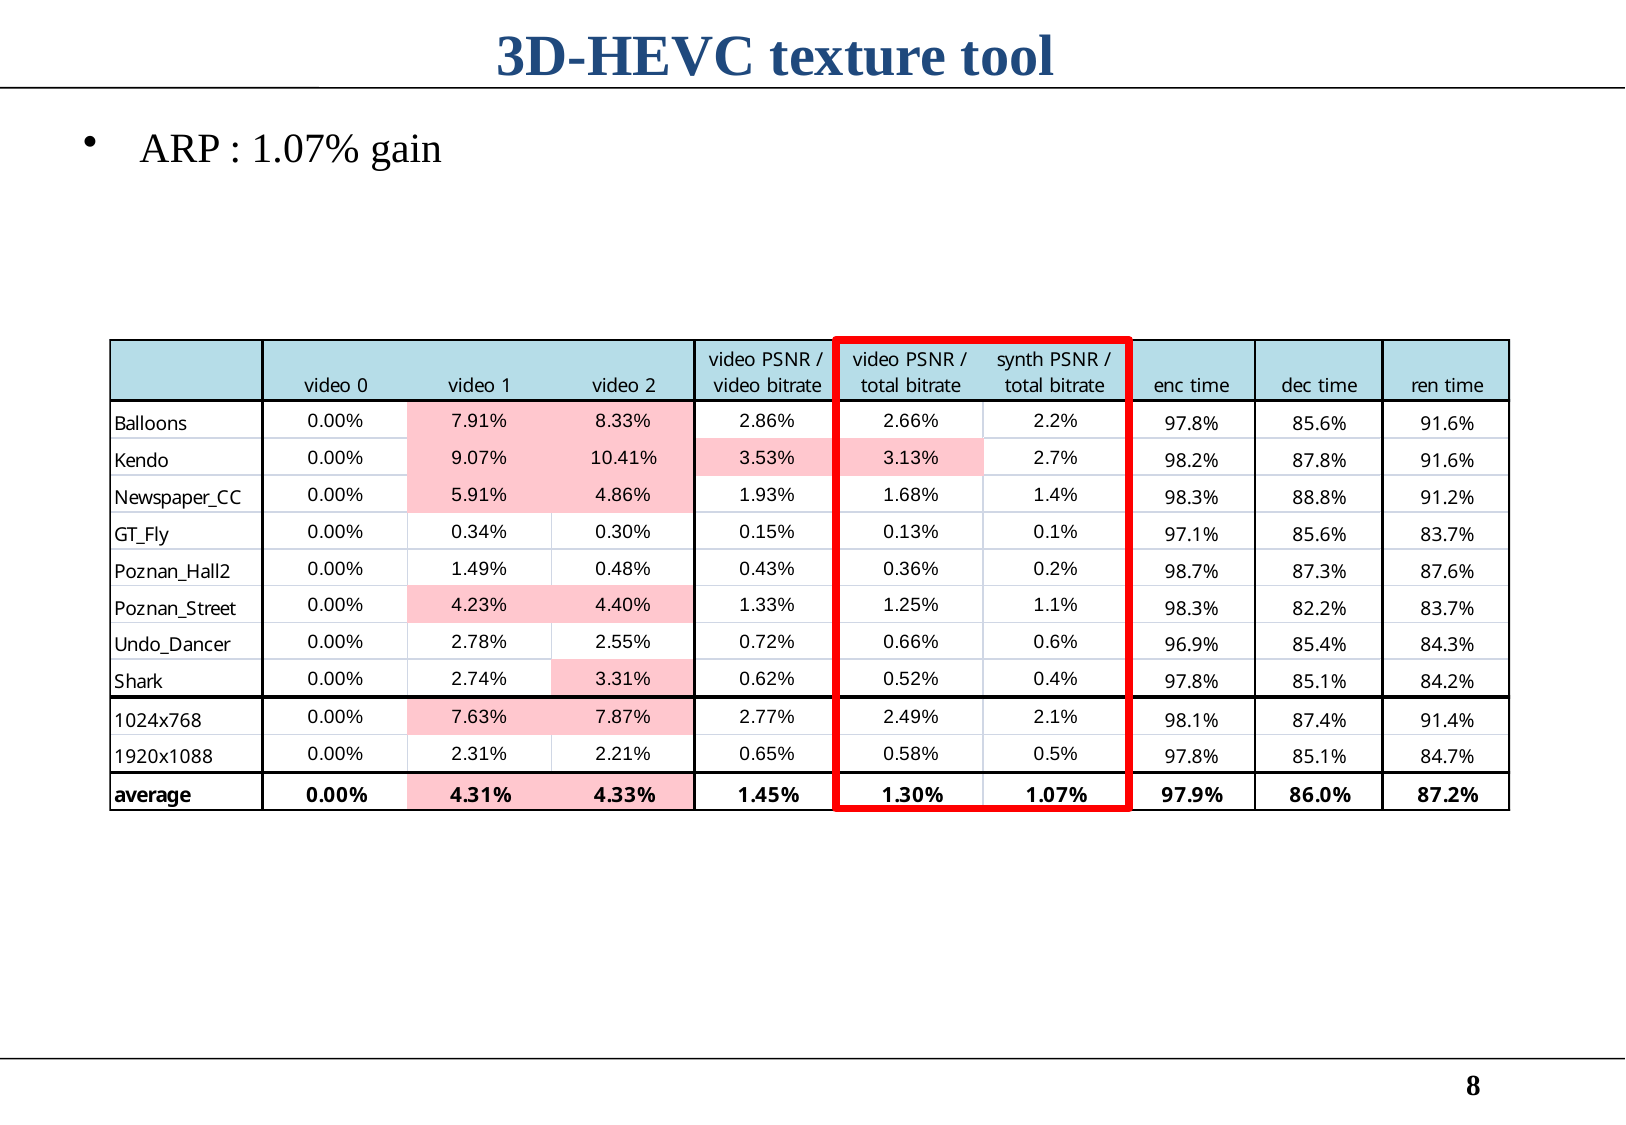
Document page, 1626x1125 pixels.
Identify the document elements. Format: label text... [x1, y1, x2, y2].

picture [109, 339, 1512, 813]
list ARP : 1.07% gain [68, 113, 1544, 1005]
title 3D-HEVC texture tool [68, 9, 1484, 94]
slide_number 8 [1403, 1058, 1544, 1106]
